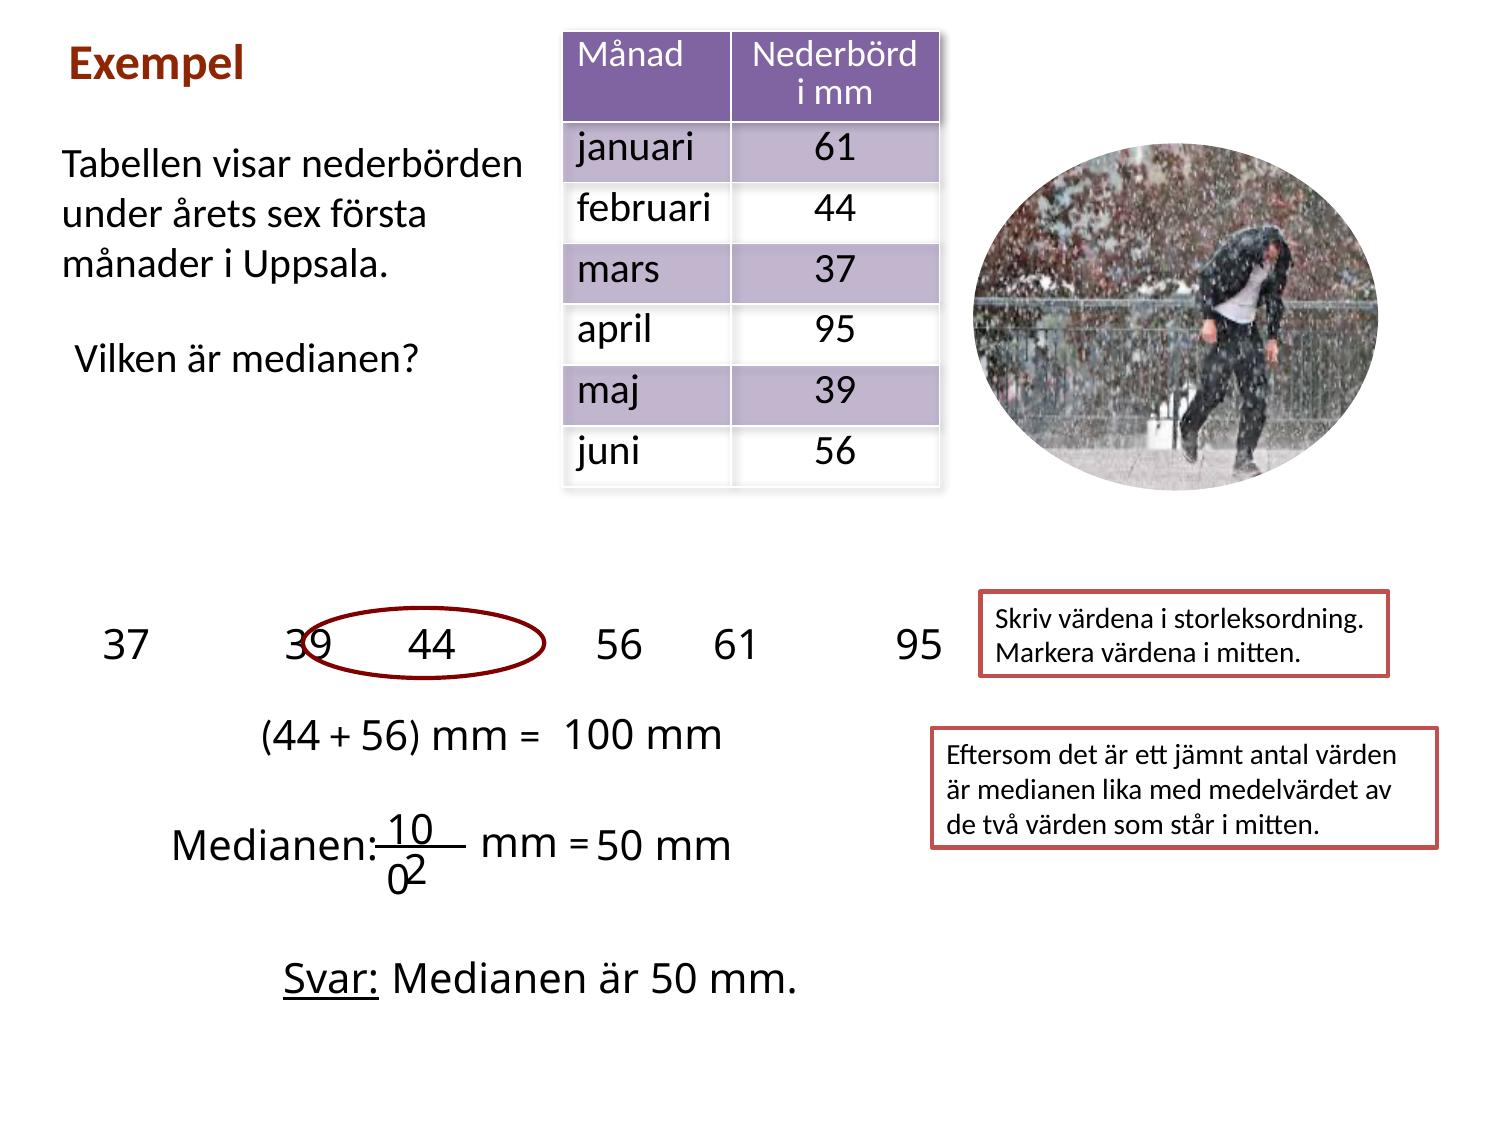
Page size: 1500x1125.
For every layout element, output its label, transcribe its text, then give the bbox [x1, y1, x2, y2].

table_cell april [563, 305, 730, 364]
table_cell 44 [732, 183, 939, 243]
table_cell 56 [732, 427, 939, 486]
text_box Tabellen visar nederbörden under årets sex första månader i Uppsala. [46, 128, 552, 294]
text_box Exempel [53, 22, 261, 98]
table_cell mars [563, 244, 730, 303]
table_cell 37 [732, 244, 939, 303]
table_cell 39 [732, 366, 939, 425]
text_box Skriv värdena i storleksordning. Markera värdena i mitten. [978, 589, 1390, 678]
text_box 50 mm [647, 810, 818, 876]
text_box Medianen är 50 mm. [376, 944, 883, 1009]
table_cell juni [563, 427, 730, 486]
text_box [371, 794, 644, 902]
text_box [300, 605, 547, 681]
table_cell 95 [732, 305, 939, 364]
table_cell 61 [732, 123, 939, 182]
text_box Eftersom det är ett jämnt antal värden är medianen lika med medelvärdet av de två värden som står i mitten. [930, 726, 1439, 850]
text_box 37 39 44 56 61 95 [488, 610, 978, 675]
picture [972, 143, 1379, 491]
text_box Medianen: [155, 810, 366, 876]
text_box 100 mm [548, 700, 814, 766]
table_cell maj [563, 366, 730, 425]
table_header Månad [563, 32, 730, 121]
table_cell januari [563, 123, 730, 182]
table_header Nederbörd i mm [732, 32, 939, 121]
text_box 37 39 44 56 61 95 [87, 610, 360, 675]
text_box (44 + 56) mm = [245, 701, 643, 767]
table_cell februari [563, 183, 730, 243]
text_box Svar: [268, 944, 376, 1009]
text_box Vilken är medianen? [59, 323, 529, 389]
